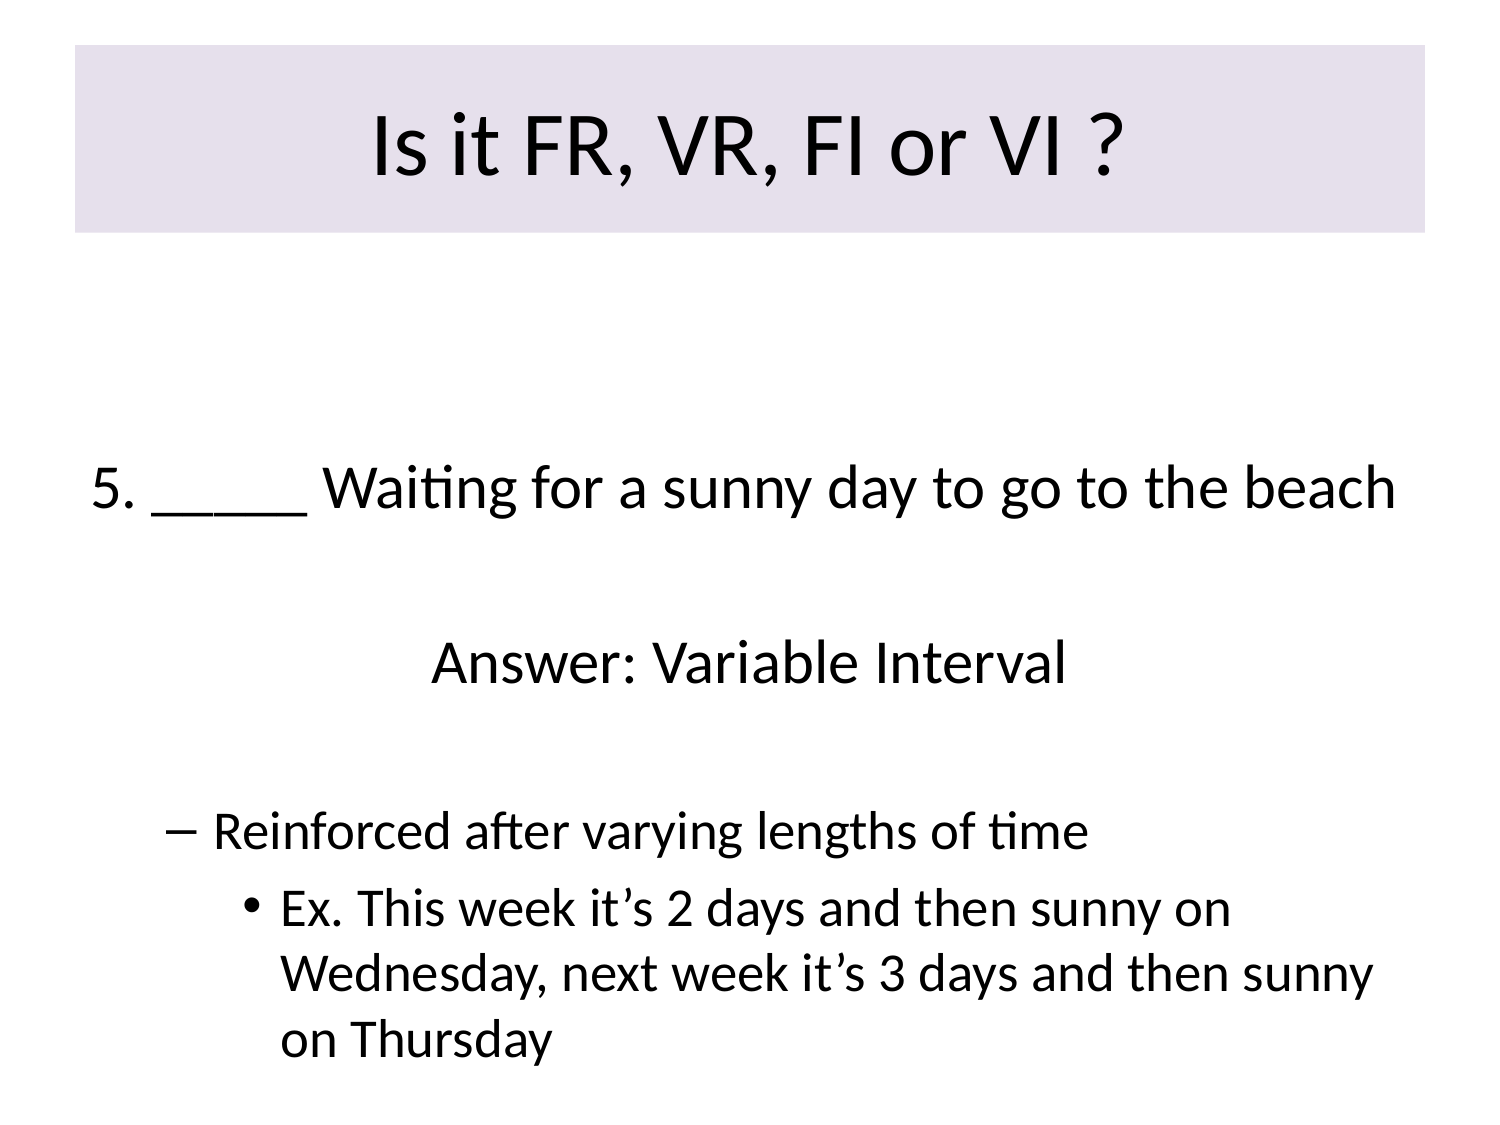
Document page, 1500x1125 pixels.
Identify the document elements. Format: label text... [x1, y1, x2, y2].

list 5. _____ Waiting for a sunny day to go to the beach Answer: Variable Interval Reinforced after varying lengths of time Ex. This week it’s 2 days and then sunny on Wednesday, next week it’s 3 days and then sunny on Thursday [75, 262, 1425, 1088]
title Is it FR, VR, FI or VI ? [75, 45, 1425, 233]
